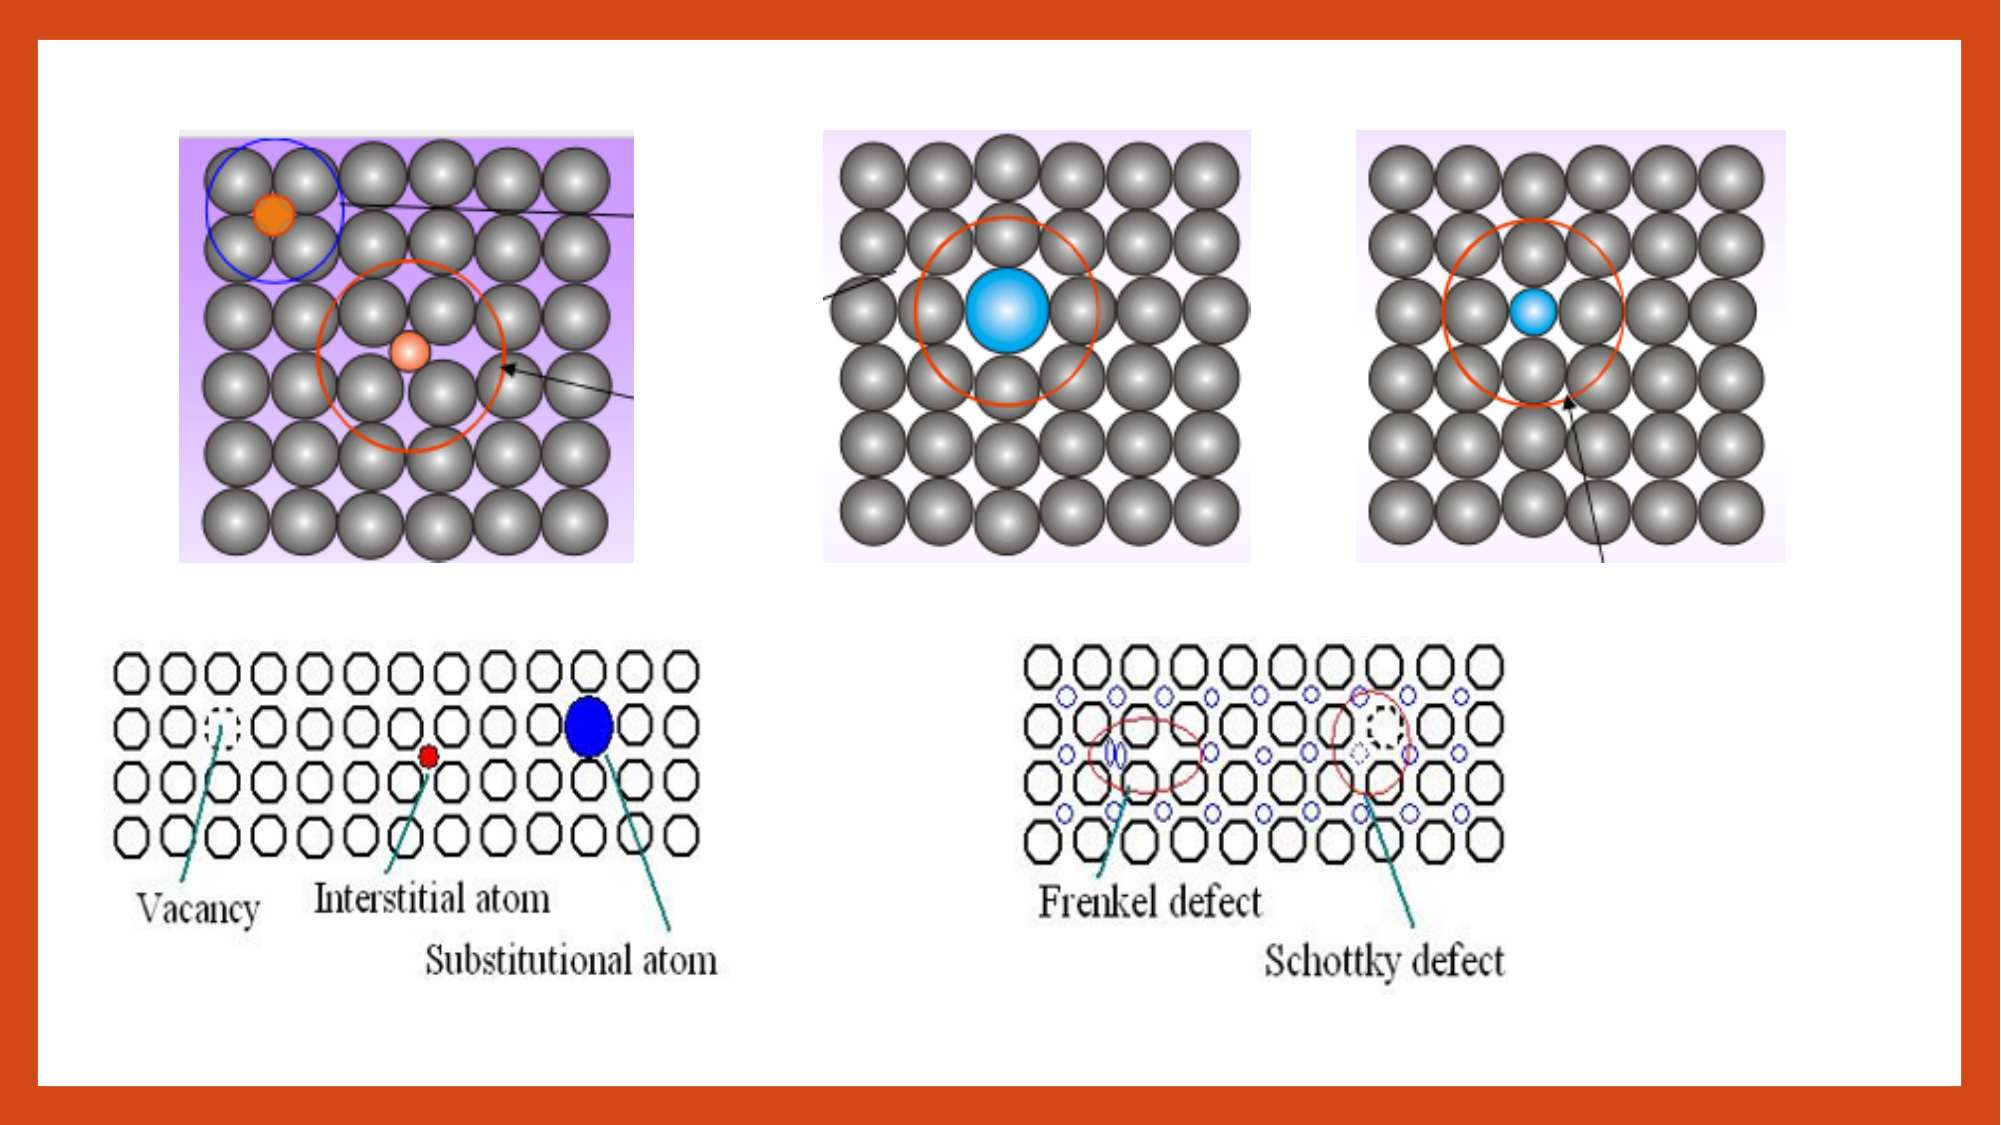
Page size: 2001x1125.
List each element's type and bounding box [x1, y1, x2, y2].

picture [1355, 130, 1786, 563]
picture [82, 636, 751, 995]
picture [823, 130, 1251, 563]
picture [178, 130, 634, 563]
picture [976, 636, 1540, 995]
